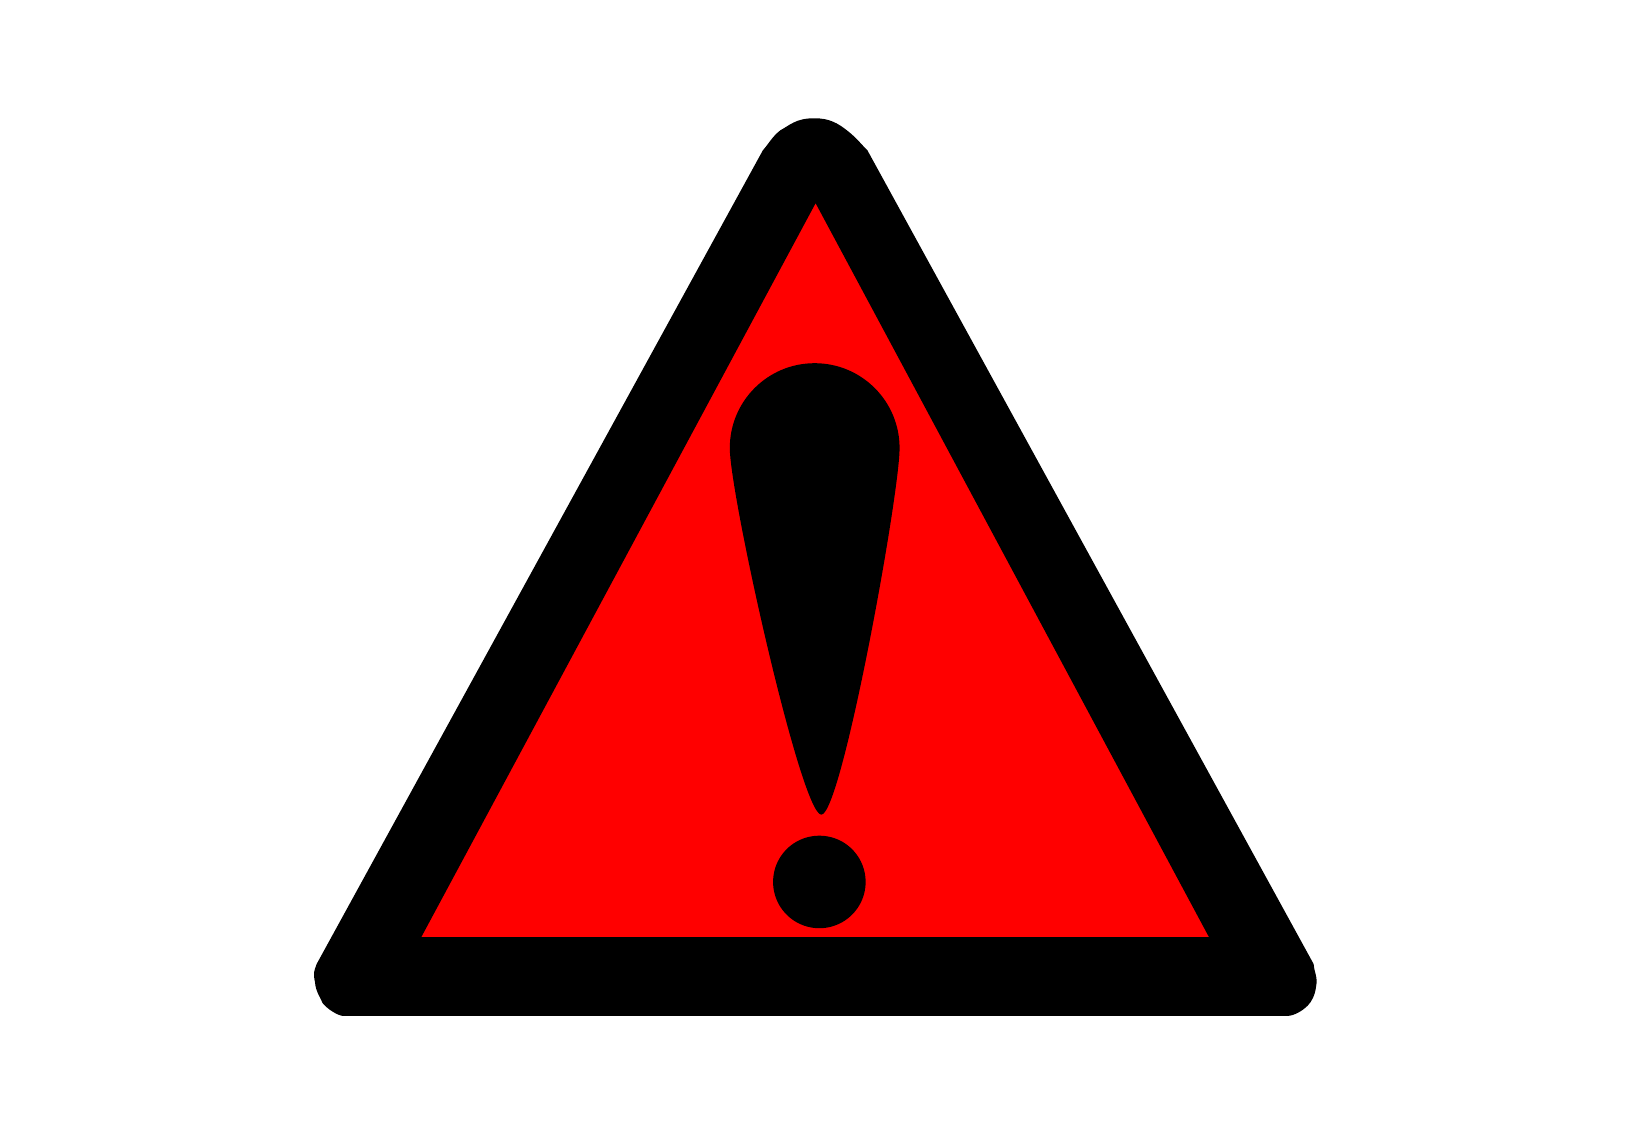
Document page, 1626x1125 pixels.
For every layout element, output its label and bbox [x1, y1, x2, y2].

text_box [313, 118, 1317, 1017]
